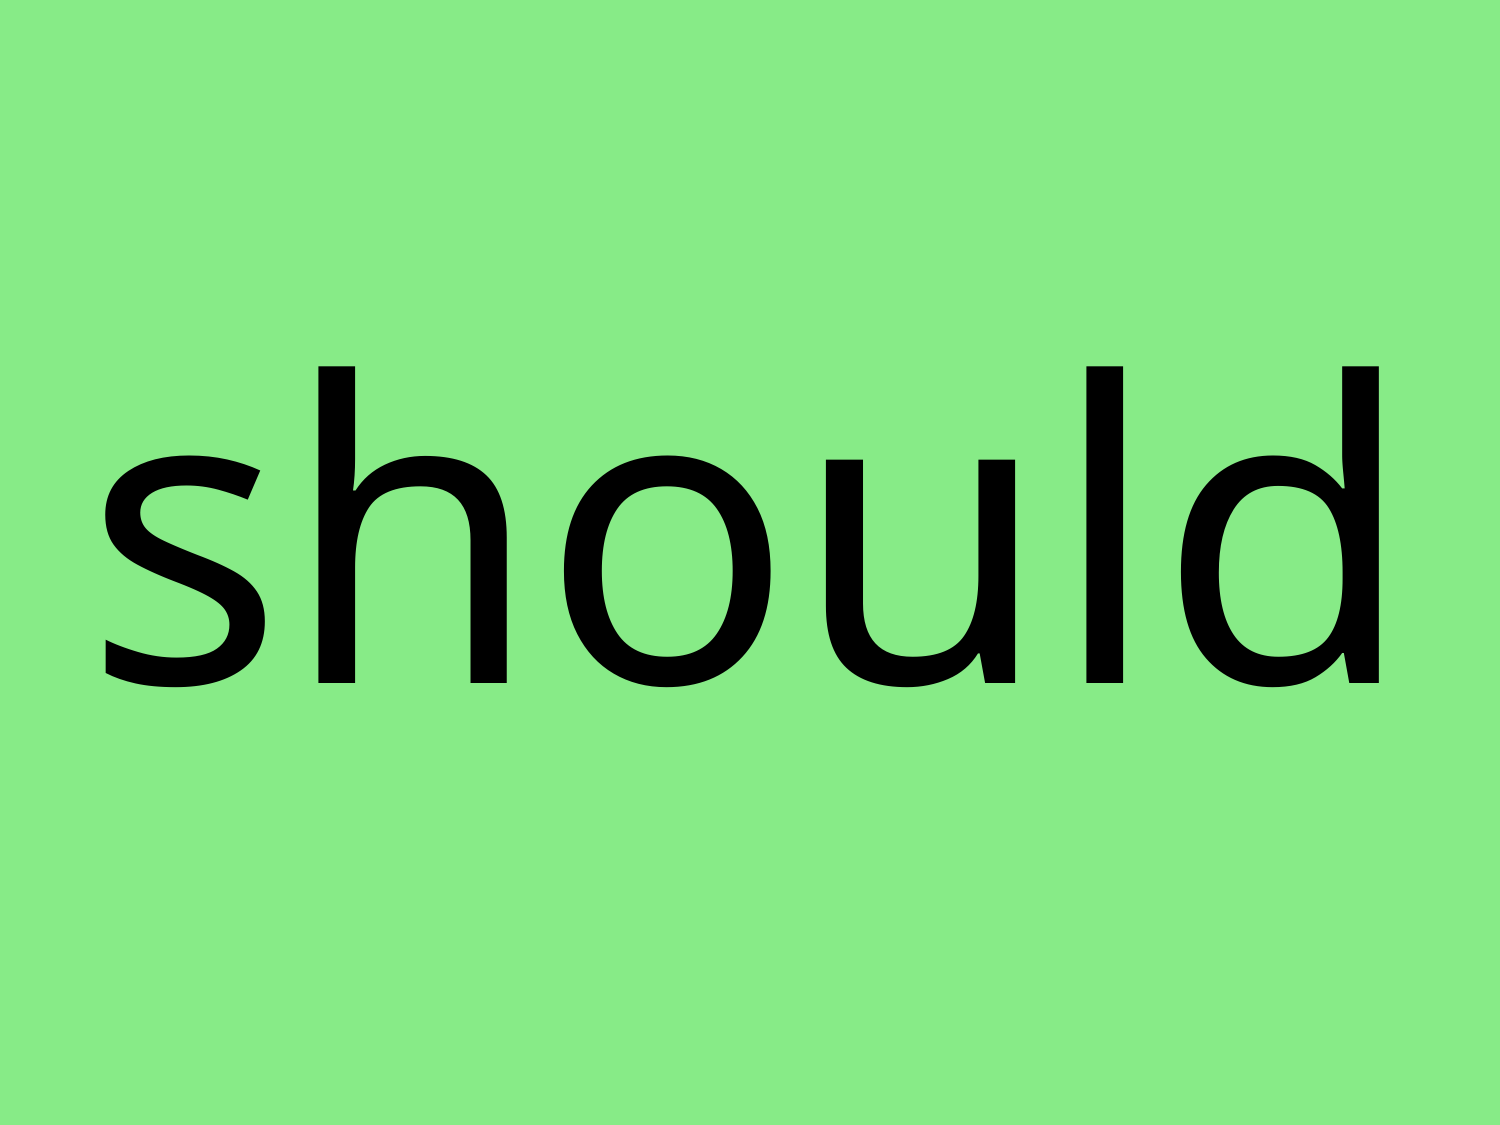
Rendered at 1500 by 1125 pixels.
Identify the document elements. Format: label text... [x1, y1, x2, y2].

text_box should [41, 259, 1459, 775]
